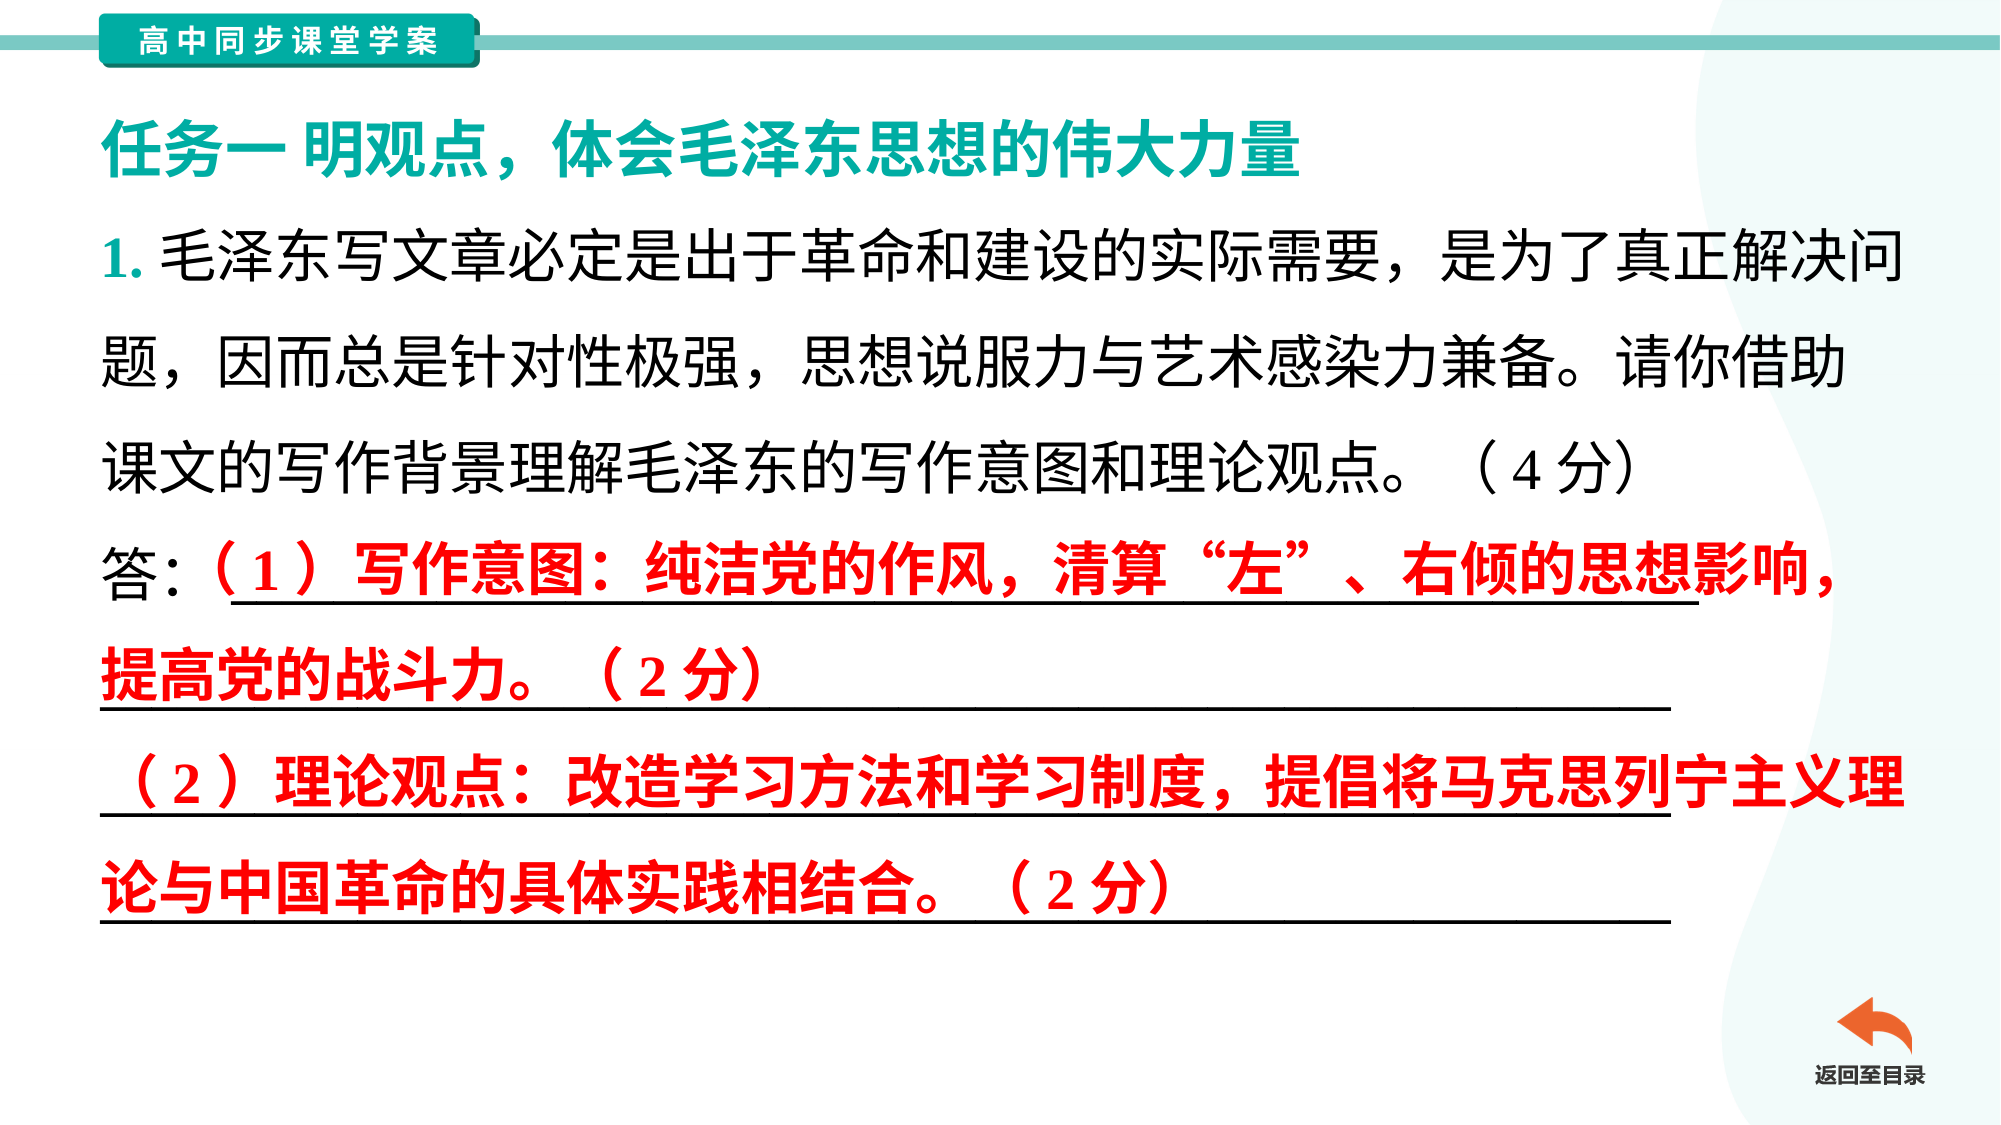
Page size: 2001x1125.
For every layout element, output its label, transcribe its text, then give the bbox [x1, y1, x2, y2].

text_box 1.毛泽东写文章必定是出于革命和建设的实际需要，是为了真正解决问 题，因而总是针对性极强，思想说服力与艺术感染力兼备。请你借助 课文的写作背景理解毛泽东的写作意图和理论观点。（4分） 答：_________________________________________________________ _____________________________________________________________ _____________________________________________________________ _____________________________________________________________ [100, 182, 1899, 495]
text_box 1.毛泽东写文章必定是出于革命和建设的实际需要，是为了真正解决问 题，因而总是针对性极强，思想说服力与艺术感染力兼备。请你借助 课文的写作背景理解毛泽东的写作意图和理论观点。（4分） 答：_________________________________________________________ _____________________________________________________________ _____________________________________________________________ _____________________________________________________________ [100, 921, 1899, 927]
text_box 任务一 明观点，体会毛泽东思想的伟大力量 [100, 76, 1899, 182]
picture [0, 0, 2000, 1125]
text_box （1）写作意图：纯洁党的作风，清算“左”、右倾的思想影响， 提高党的战斗力。（2分） （2）理论观点：改造学习方法和学习制度，提倡将马克思列宁主义理 论与中国革命的具体实践相结合。（2分） [100, 495, 1899, 921]
